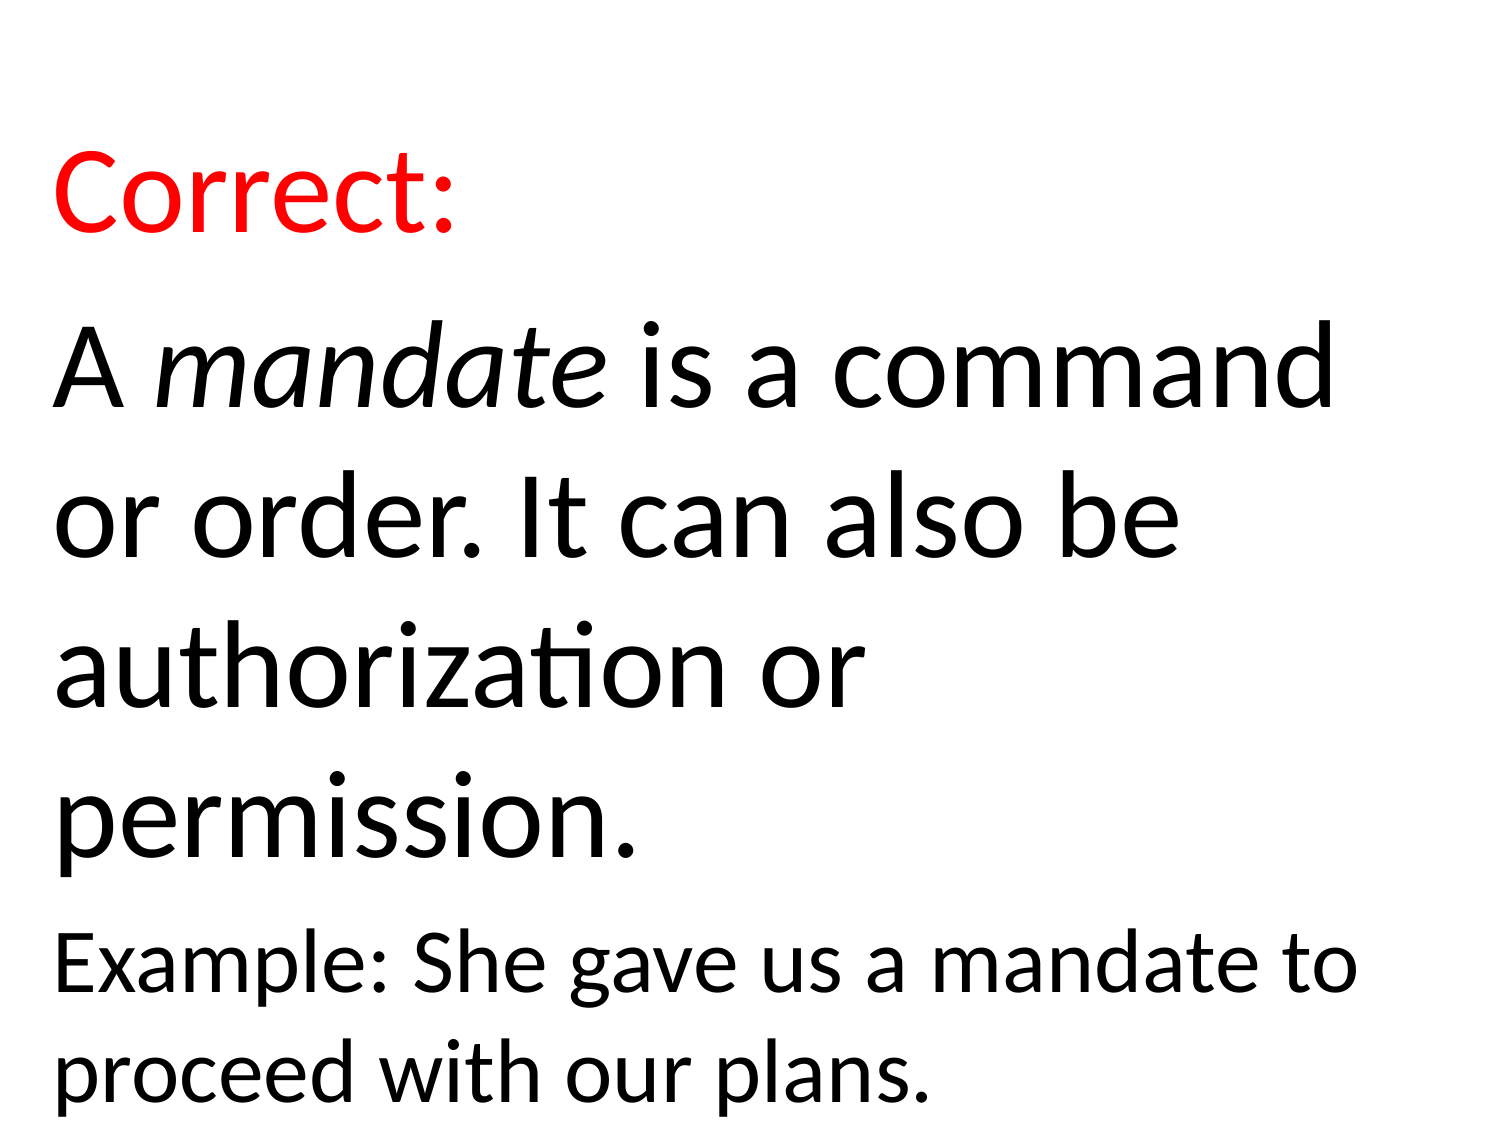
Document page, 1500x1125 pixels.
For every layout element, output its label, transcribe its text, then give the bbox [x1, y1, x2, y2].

list Correct: A mandate is a command or order. It can also be authorization or permission. Example: She gave us a mandate to proceed with our plans. [37, 99, 1438, 843]
